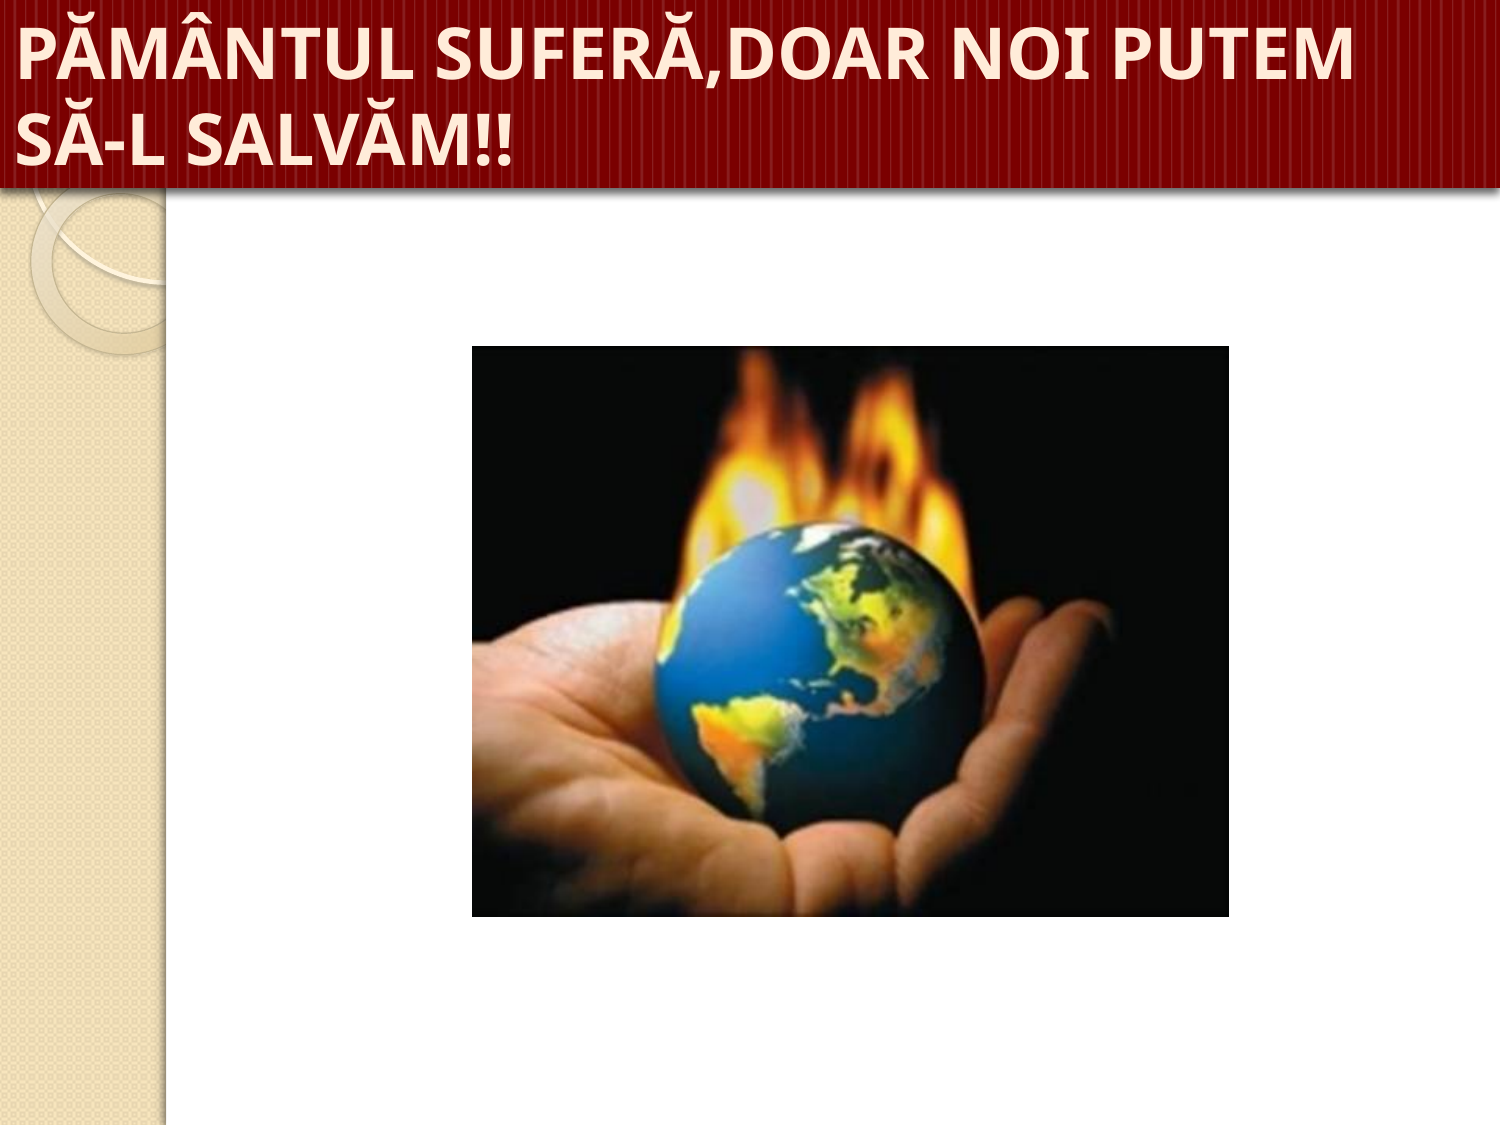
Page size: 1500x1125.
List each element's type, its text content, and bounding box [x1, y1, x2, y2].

title PĂMÂNTUL SUFERĂ,DOAR NOI PUTEM SĂ-L SALVĂM!! [0, 0, 1500, 188]
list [472, 345, 1229, 917]
